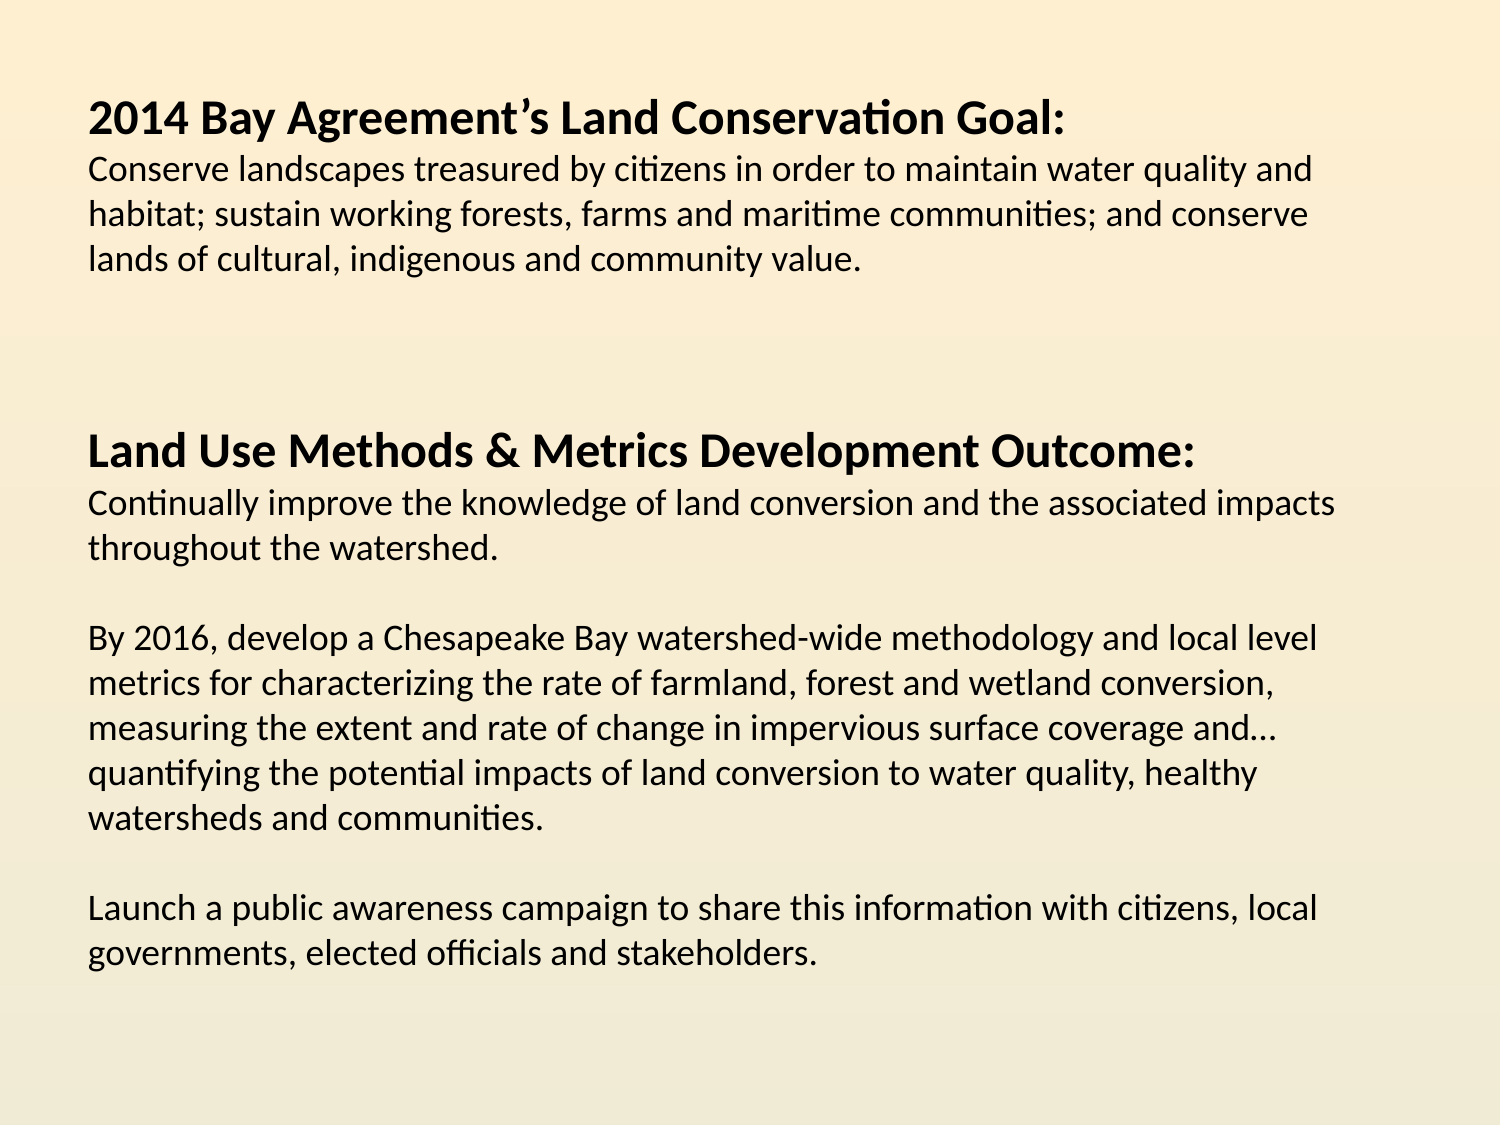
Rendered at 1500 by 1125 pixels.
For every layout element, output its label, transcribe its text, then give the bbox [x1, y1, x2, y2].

subtitle 2014 Bay Agreement’s Land Conservation Goal: Conserve landscapes treasured by citizens in order to maintain water quality and habitat; sustain working forests, farms and maritime communities; and conserve lands of cultural, indigenous and community value. [73, 76, 1359, 345]
text_box Land Use Methods & Metrics Development Outcome: Continually improve the knowledge of land conversion and the associated impacts throughout the watershed. By 2016, develop a Chesapeake Bay watershed-wide methodology and local level metrics for characterizing the rate of farmland, forest and wetland conversion, measuring the extent and rate of change in impervious surface coverage and… quantifying the potential impacts of land conversion to water quality, healthy watersheds and communities. Launch a public awareness campaign to share this information with citizens, local governments, elected officials and stakeholders. [73, 410, 1398, 981]
